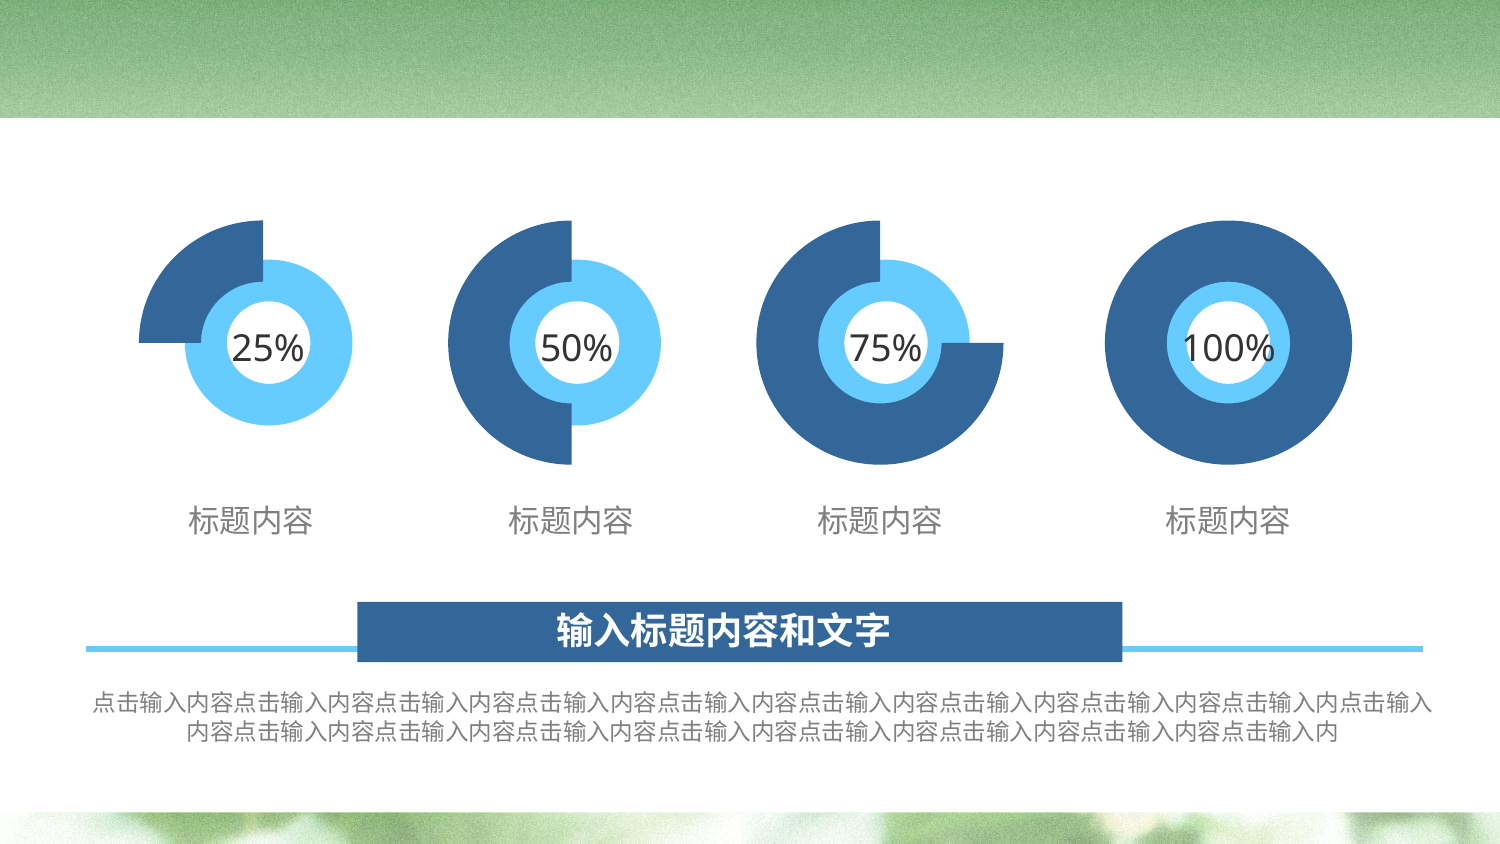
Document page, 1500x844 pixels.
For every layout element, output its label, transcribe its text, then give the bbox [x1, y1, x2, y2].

text_box 标题内容 [177, 495, 326, 544]
text_box 标题内容 [497, 495, 646, 544]
text_box 点击输入内容点击输入内容点击输入内容点击输入内容点击输入内容点击输入内容点击输入内容点击输入内容点击输入内点击输入内容点击输入内容点击输入内容点击输入内容点击输入内容点击输入内容点击输入内容点击输入内容点击输入内 [75, 682, 1450, 751]
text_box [756, 220, 1004, 465]
picture [0, 0, 1500, 118]
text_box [447, 220, 661, 465]
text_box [85, 601, 1424, 663]
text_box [1104, 220, 1353, 465]
picture [0, 813, 1500, 844]
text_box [138, 220, 353, 426]
text_box 标题内容 [806, 495, 954, 544]
text_box 标题内容 [1154, 495, 1303, 544]
